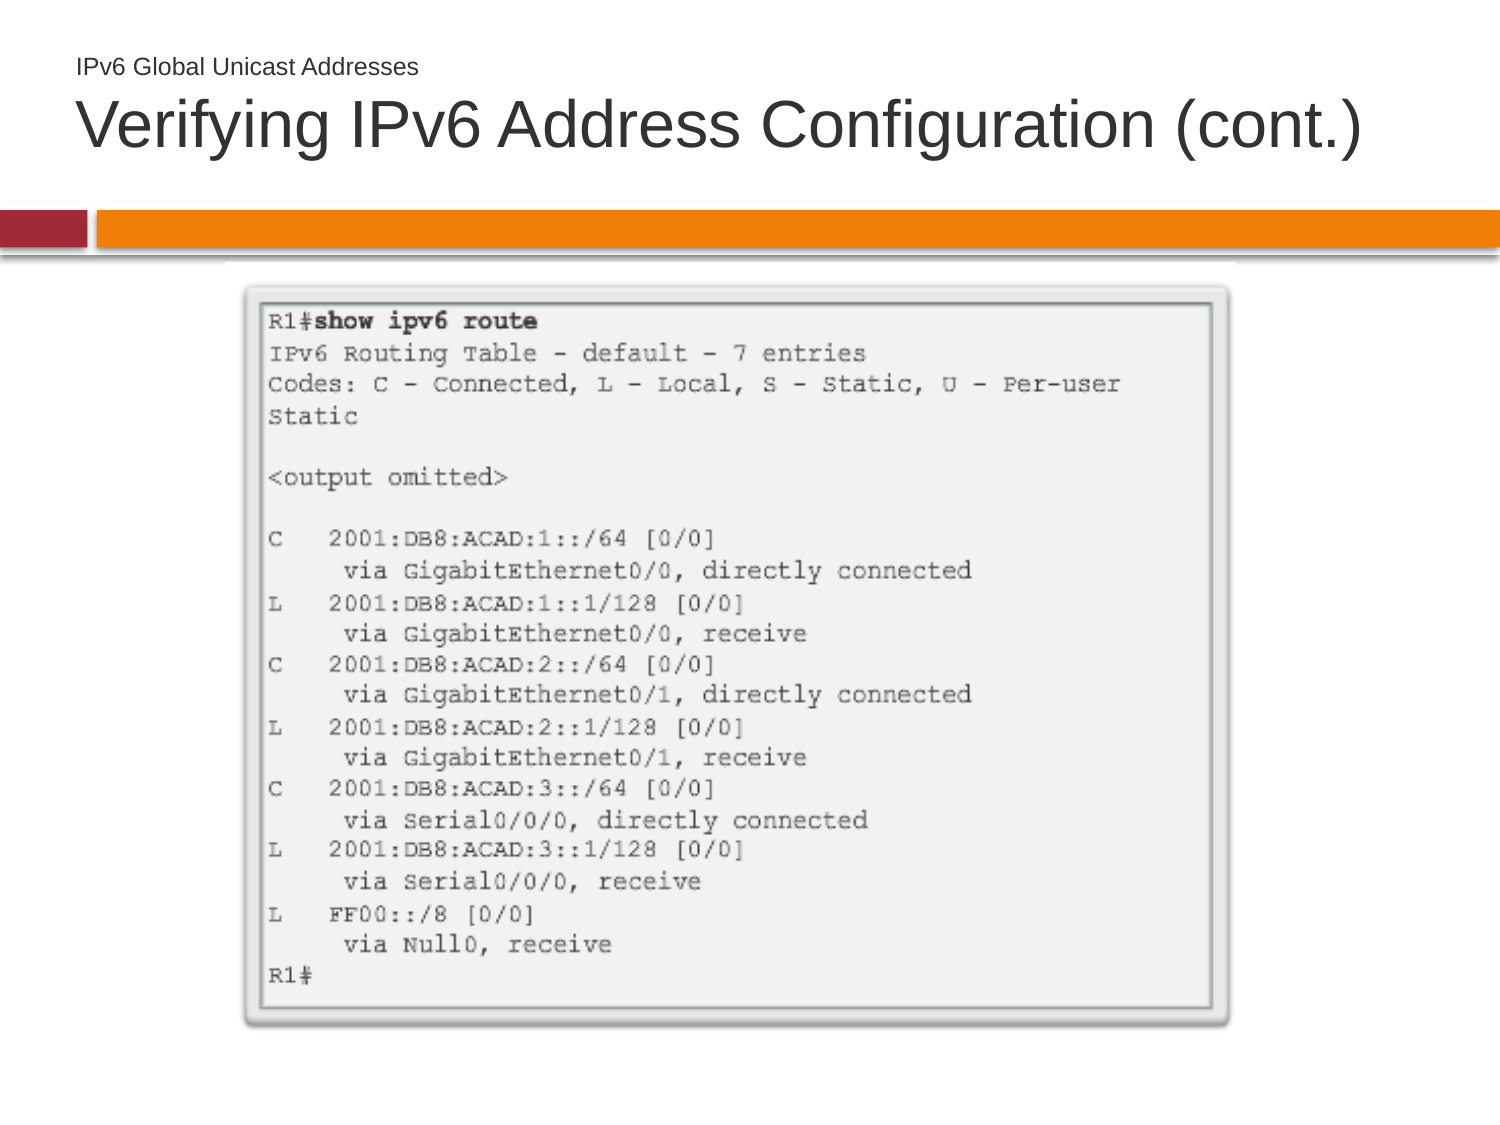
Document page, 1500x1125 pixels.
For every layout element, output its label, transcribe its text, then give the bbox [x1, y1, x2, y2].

picture [225, 262, 1237, 1045]
title IPv6 Global Unicast Addresses Verifying IPv6 Address Configuration (cont.) [61, 62, 1500, 149]
